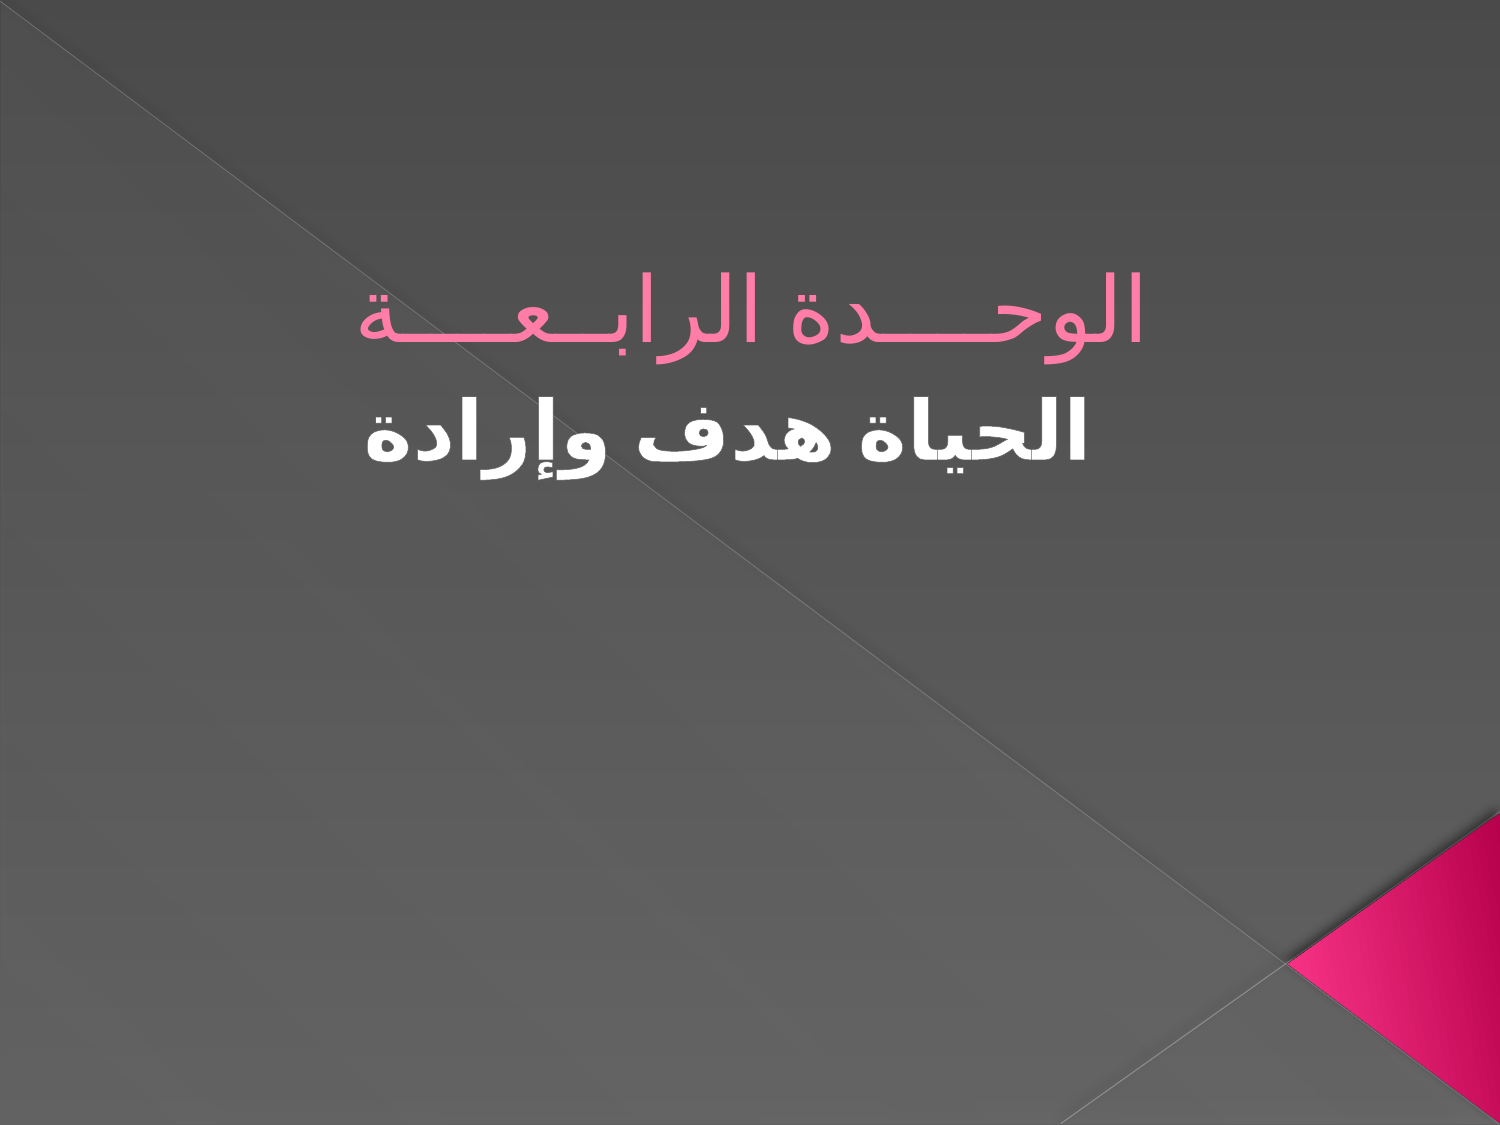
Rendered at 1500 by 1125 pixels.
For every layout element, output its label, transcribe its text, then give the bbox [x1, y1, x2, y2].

subtitle الحياة هدف وإرادة [88, 369, 1412, 657]
title الوحــــدة الرابــعــــة [88, 127, 1412, 369]
